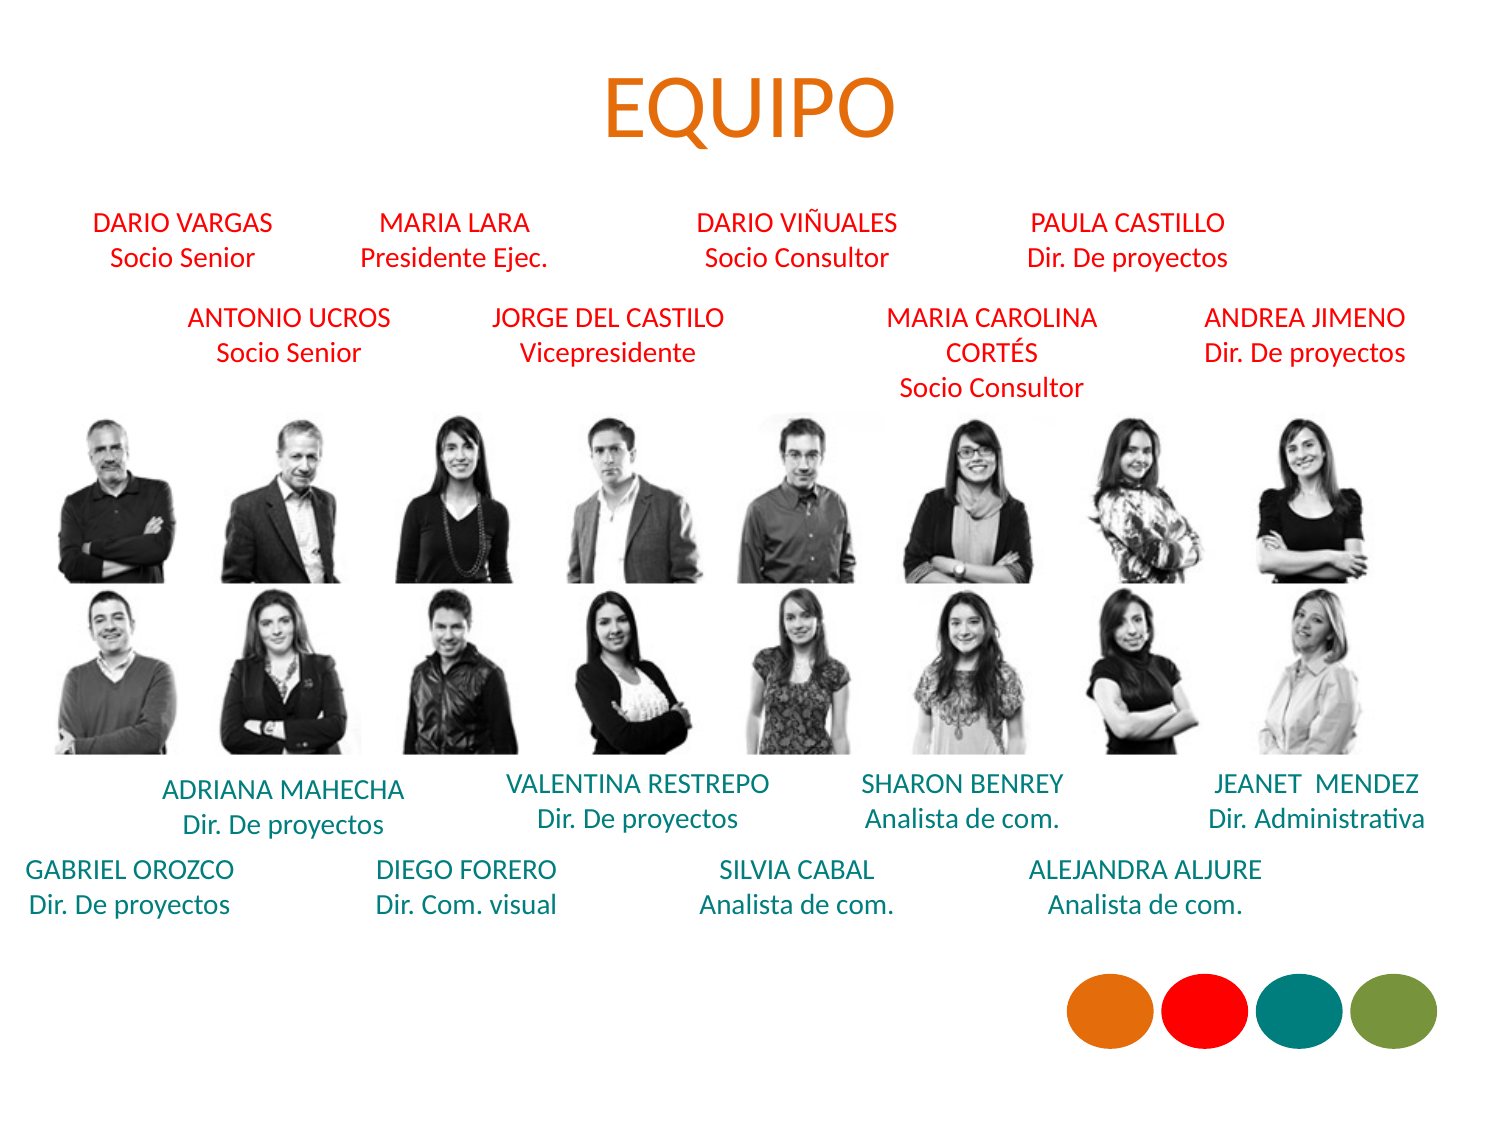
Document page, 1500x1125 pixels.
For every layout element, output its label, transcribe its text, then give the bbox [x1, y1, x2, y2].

text_box PAULA CASTILLO Dir. De proyectos [1009, 196, 1246, 281]
text_box ANTONIO UCROS Socio Senior [171, 290, 408, 376]
text_box [1161, 973, 1249, 1049]
text_box GABRIEL OROZCO Dir. De proyectos [5, 842, 254, 928]
text_box VALENTINA RESTREPO Dir. De proyectos [490, 780, 786, 842]
text_box DARIO VARGAS Socio Senior [64, 196, 302, 281]
text_box [1255, 973, 1343, 1049]
text_box MARIA CAROLINA CORTÉS Socio Consultor [832, 290, 1152, 395]
title EQUIPO [75, 7, 1425, 195]
text_box JORGE DEL CASTILO Vicepresidente [466, 290, 750, 376]
text_box ALEJANDRA ALJURE Analista de com. [1009, 842, 1282, 928]
text_box ADRIANA MAHECHA Dir. De proyectos [135, 780, 432, 848]
text_box DARIO VIÑUALES Socio Consultor [679, 196, 916, 281]
text_box [1066, 973, 1154, 1049]
text_box SHARON BENREY Analista de com. [844, 780, 1081, 842]
text_box DIEGO FORERO Dir. Com. visual [348, 842, 585, 928]
text_box MARIA LARA Presidente Ejec. [336, 196, 573, 281]
text_box SILVIA CABAL Analista de com. [679, 842, 916, 928]
text_box [1350, 973, 1438, 1049]
text_box ANDREA JIMENO Dir. De proyectos [1187, 290, 1424, 376]
picture [29, 396, 1477, 772]
text_box JEANET MENDEZ Dir. Administrativa [1187, 780, 1447, 842]
